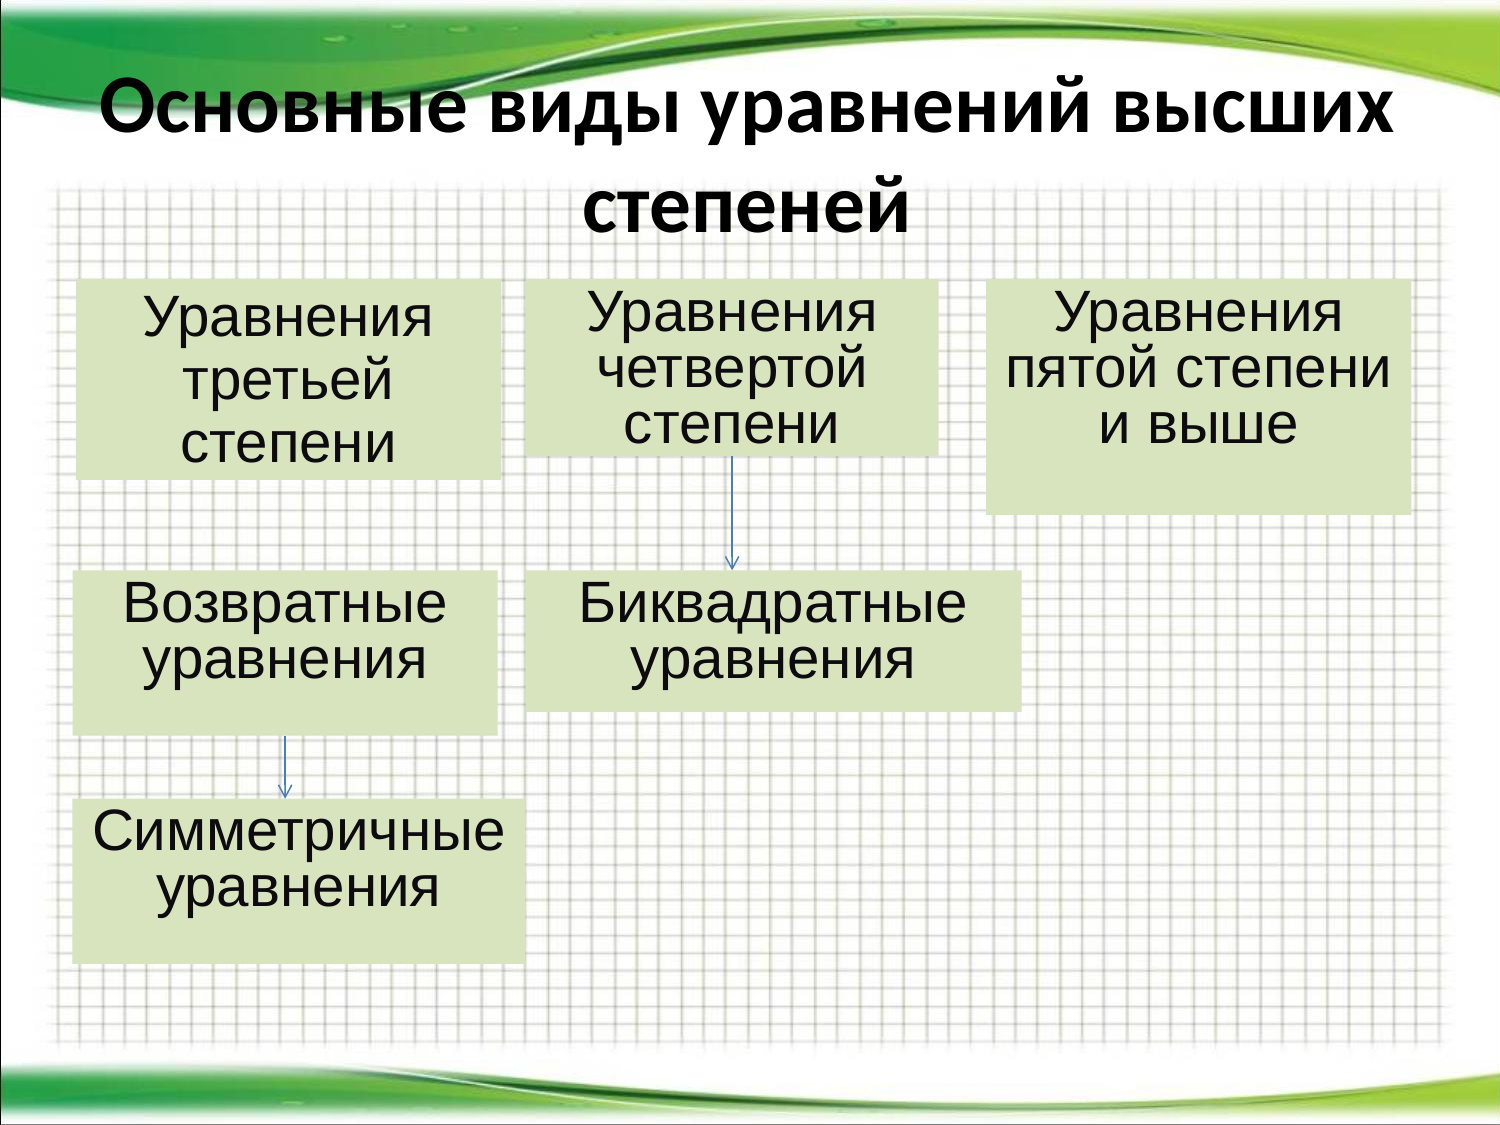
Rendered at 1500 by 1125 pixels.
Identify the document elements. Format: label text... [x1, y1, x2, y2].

text_box Уравнения четвертой степени [525, 279, 939, 457]
text_box Уравнения третьей степени [76, 278, 502, 480]
text_box Возвратные уравнения [72, 570, 498, 736]
title Основные виды уравнений высших степеней [72, 54, 1423, 244]
picture [0, 0, 1500, 1125]
text_box Симметричные уравнения [72, 798, 526, 964]
text_box Биквадратные уравнения [525, 570, 1022, 712]
text_box Уравнения пятой степени и выше [986, 278, 1412, 515]
